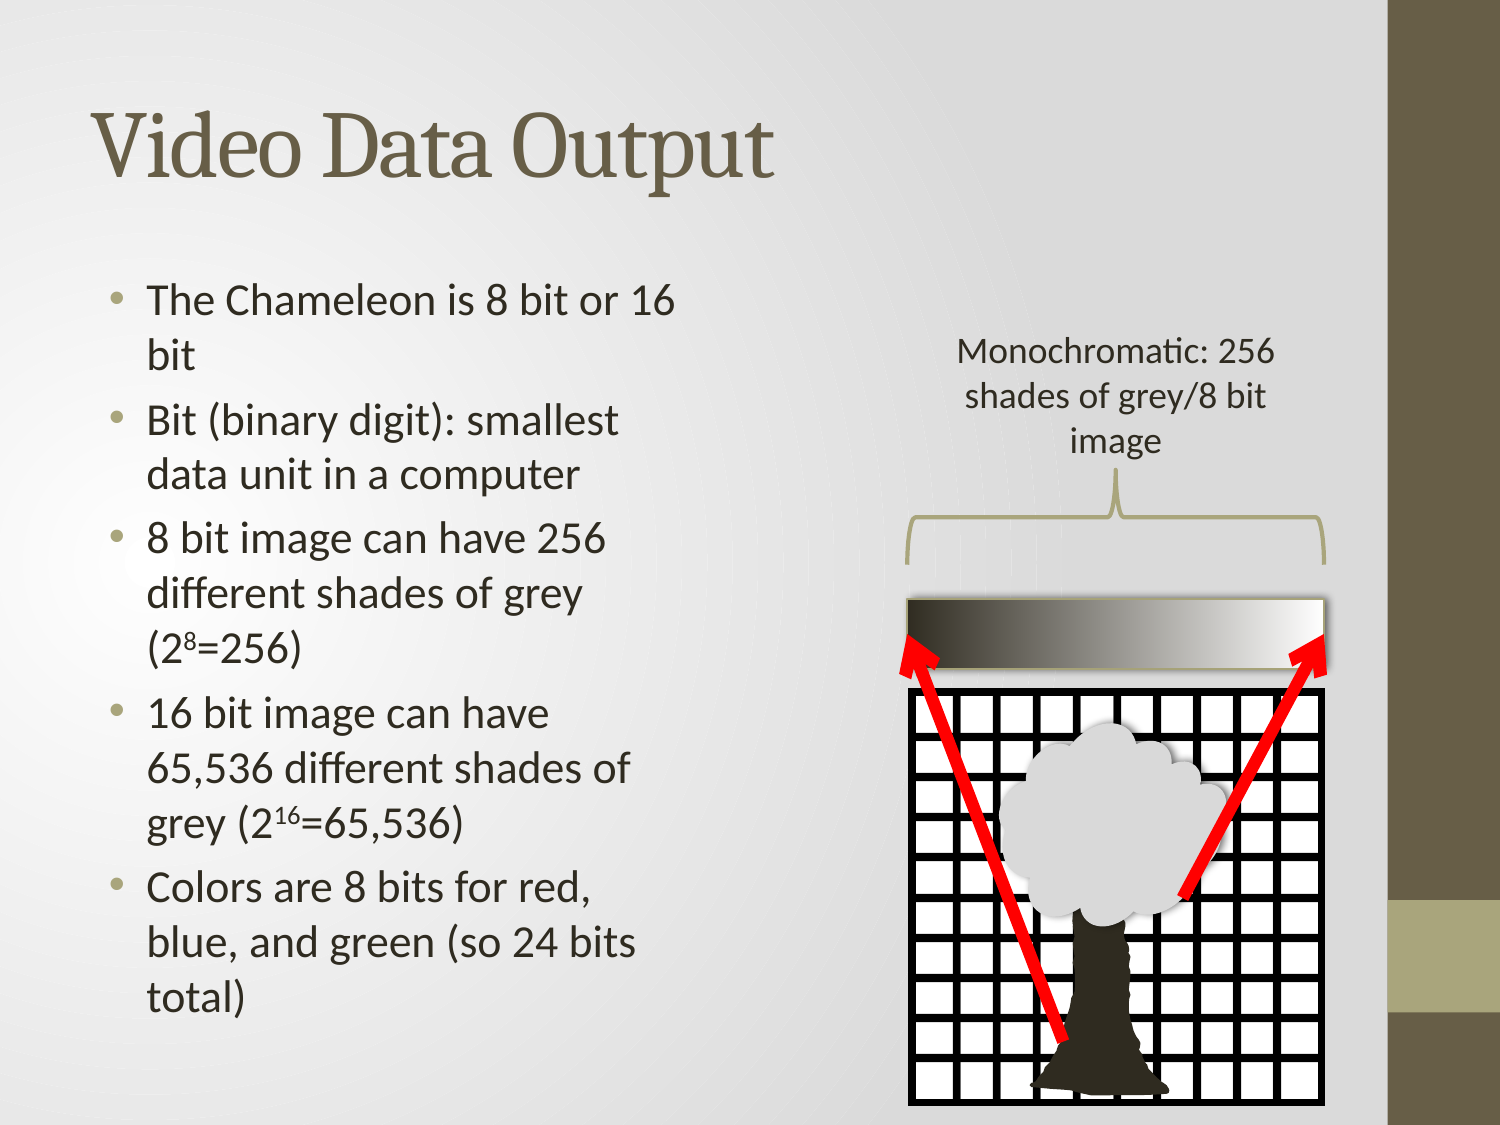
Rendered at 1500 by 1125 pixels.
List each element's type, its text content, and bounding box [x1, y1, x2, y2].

text_box Monochromatic: 256 shades of grey/8 bit image [916, 318, 1315, 469]
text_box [906, 633, 1064, 1043]
title Video Data Output [75, 45, 1325, 233]
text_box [1170, 633, 1325, 761]
list The Chameleon is 8 bit or 16 bit Bit (binary digit): smallest data unit in a computer 8 bit image can have 256 different shades of grey (28=256) 16 bit image can have 65,536 different shades of grey (216=65,536) Colors are 8 bits for red, blue, and green (so 24 bits total) [75, 262, 702, 1050]
text_box [906, 598, 1325, 670]
picture [907, 688, 1326, 1106]
text_box [905, 469, 1327, 565]
